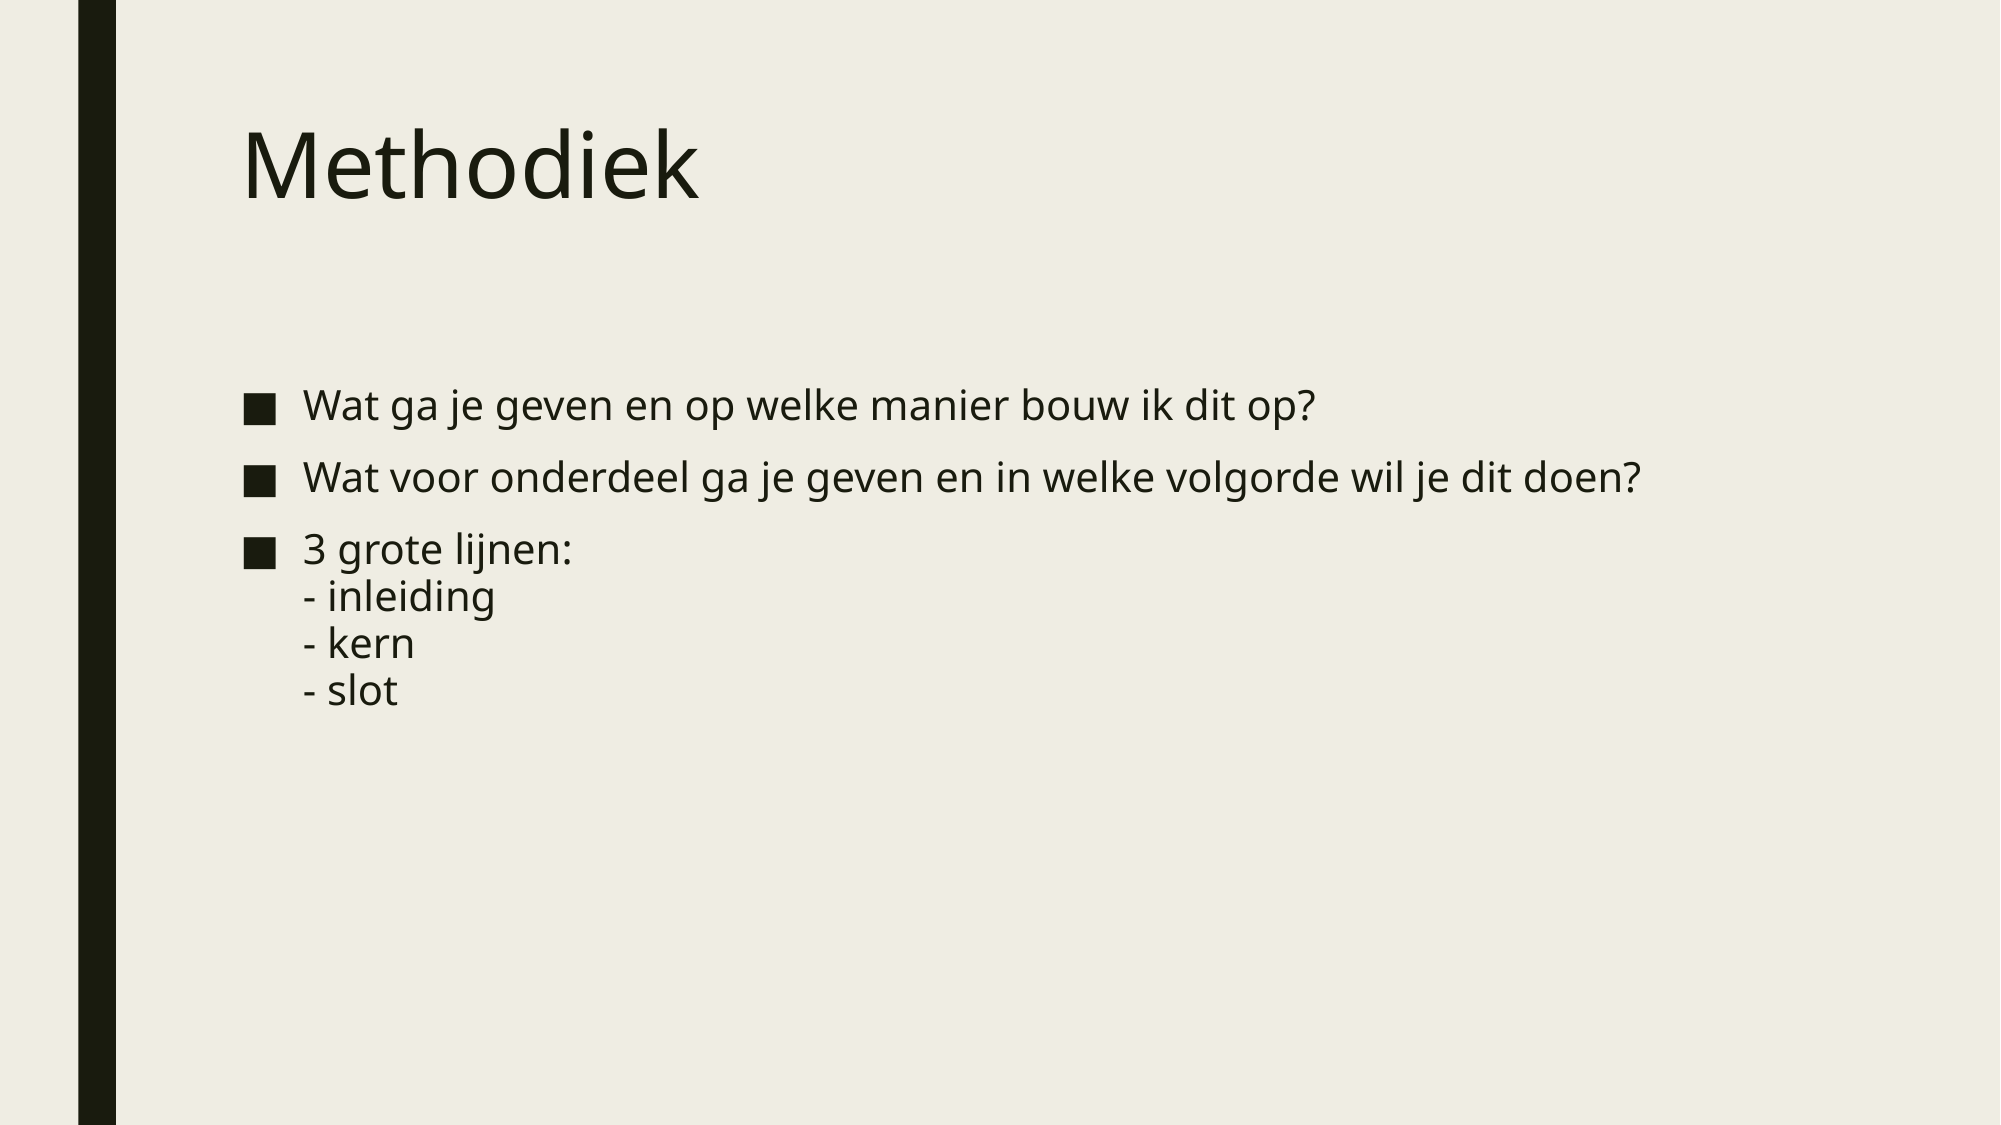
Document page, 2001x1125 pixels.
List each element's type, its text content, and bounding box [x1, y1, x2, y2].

list Wat ga je geven en op welke manier bouw ik dit op? Wat voor onderdeel ga je geven en in welke volgorde wil je dit doen? 3 grote lijnen: - inleiding - kern - slot [225, 375, 1800, 963]
title Methodiek [225, 112, 1800, 357]
